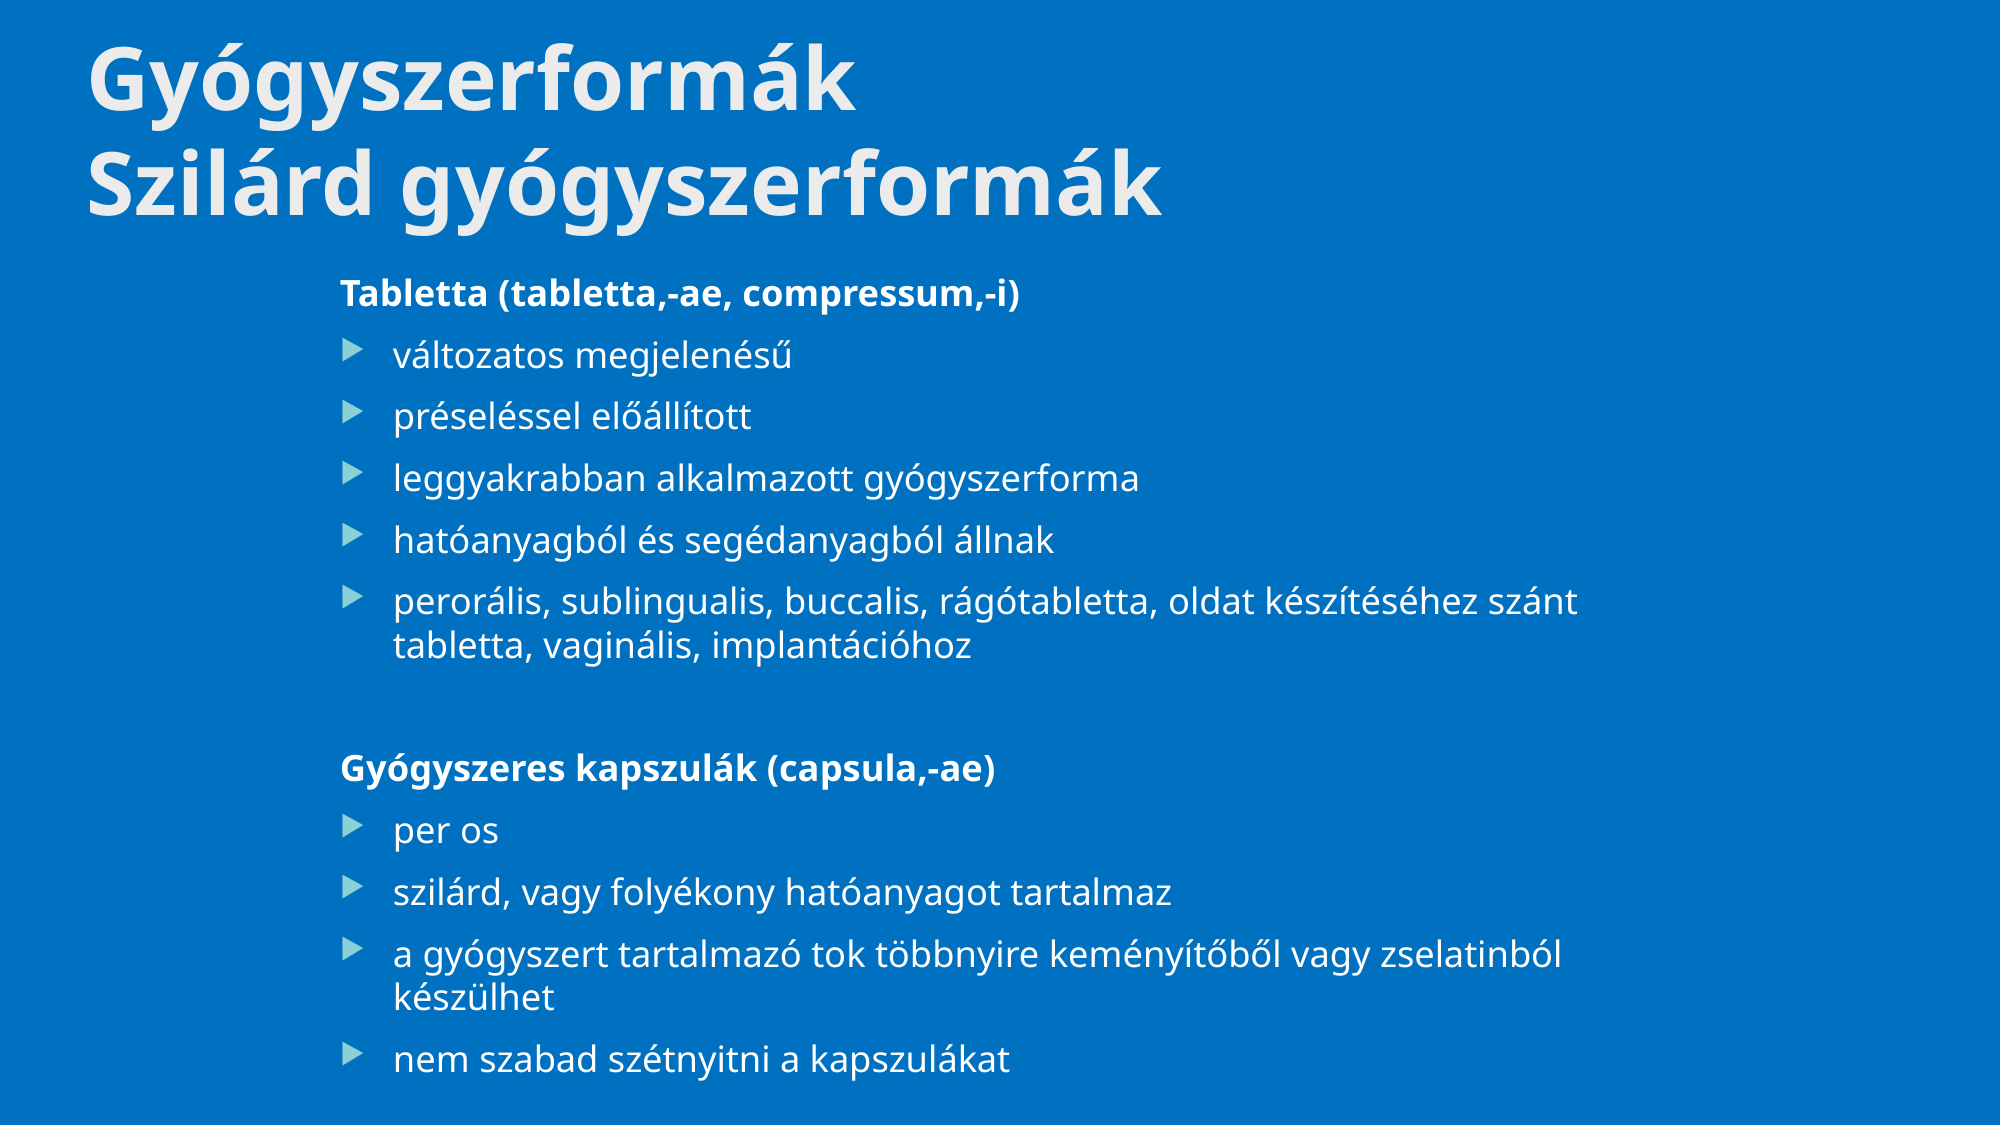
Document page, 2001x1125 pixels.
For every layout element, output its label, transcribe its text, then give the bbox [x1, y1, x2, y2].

title Gyógyszerformák Szilárd gyógyszerformák [71, 15, 1615, 246]
list Tabletta (tabletta,-ae, compressum,-i) változatos megjelenésű préseléssel előállított leggyakrabban alkalmazott gyógyszerforma hatóanyagból és segédanyagból állnak perorális, sublingualis, buccalis, rágótabletta, oldat készítéséhez szánt tabletta, vaginális, implantációhoz Gyógyszeres kapszulák (capsula,-ae) per os szilárd, vagy folyékony hatóanyagot tartalmaz a gyógyszert tartalmazó tok többnyire keményítőből vagy zselatinból készülhet nem szabad szétnyitni a kapszulákat [324, 262, 1675, 1094]
